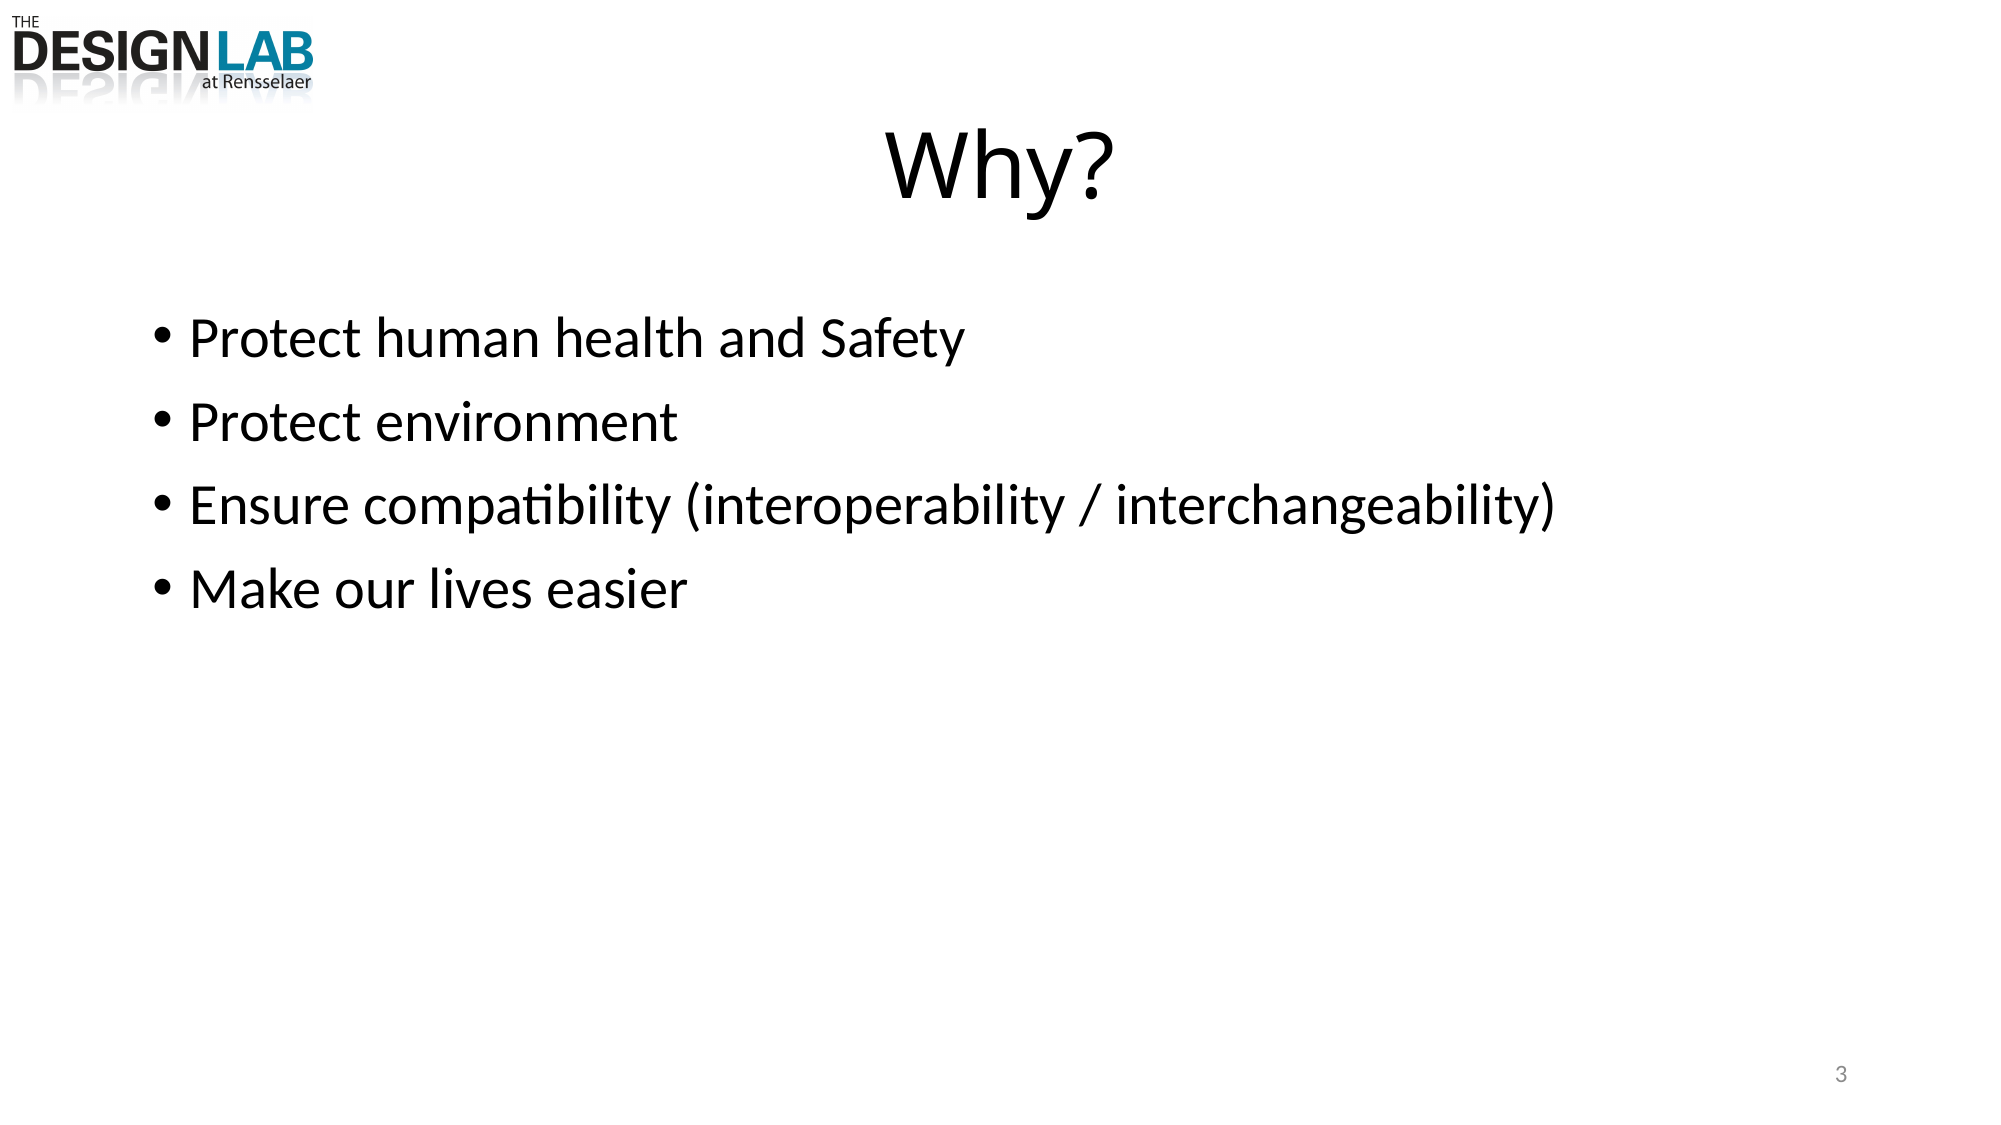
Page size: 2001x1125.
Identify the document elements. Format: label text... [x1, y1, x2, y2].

slide_number 3 [1412, 1042, 1863, 1103]
picture [259, 42, 268, 55]
picture [291, 38, 303, 47]
picture [12, 16, 313, 113]
picture [291, 54, 304, 59]
title Why? [137, 59, 1863, 278]
list Protect human health and Safety Protect environment Ensure compatibility (interoperability / interchangeability) Make our lives easier [137, 299, 1863, 1014]
